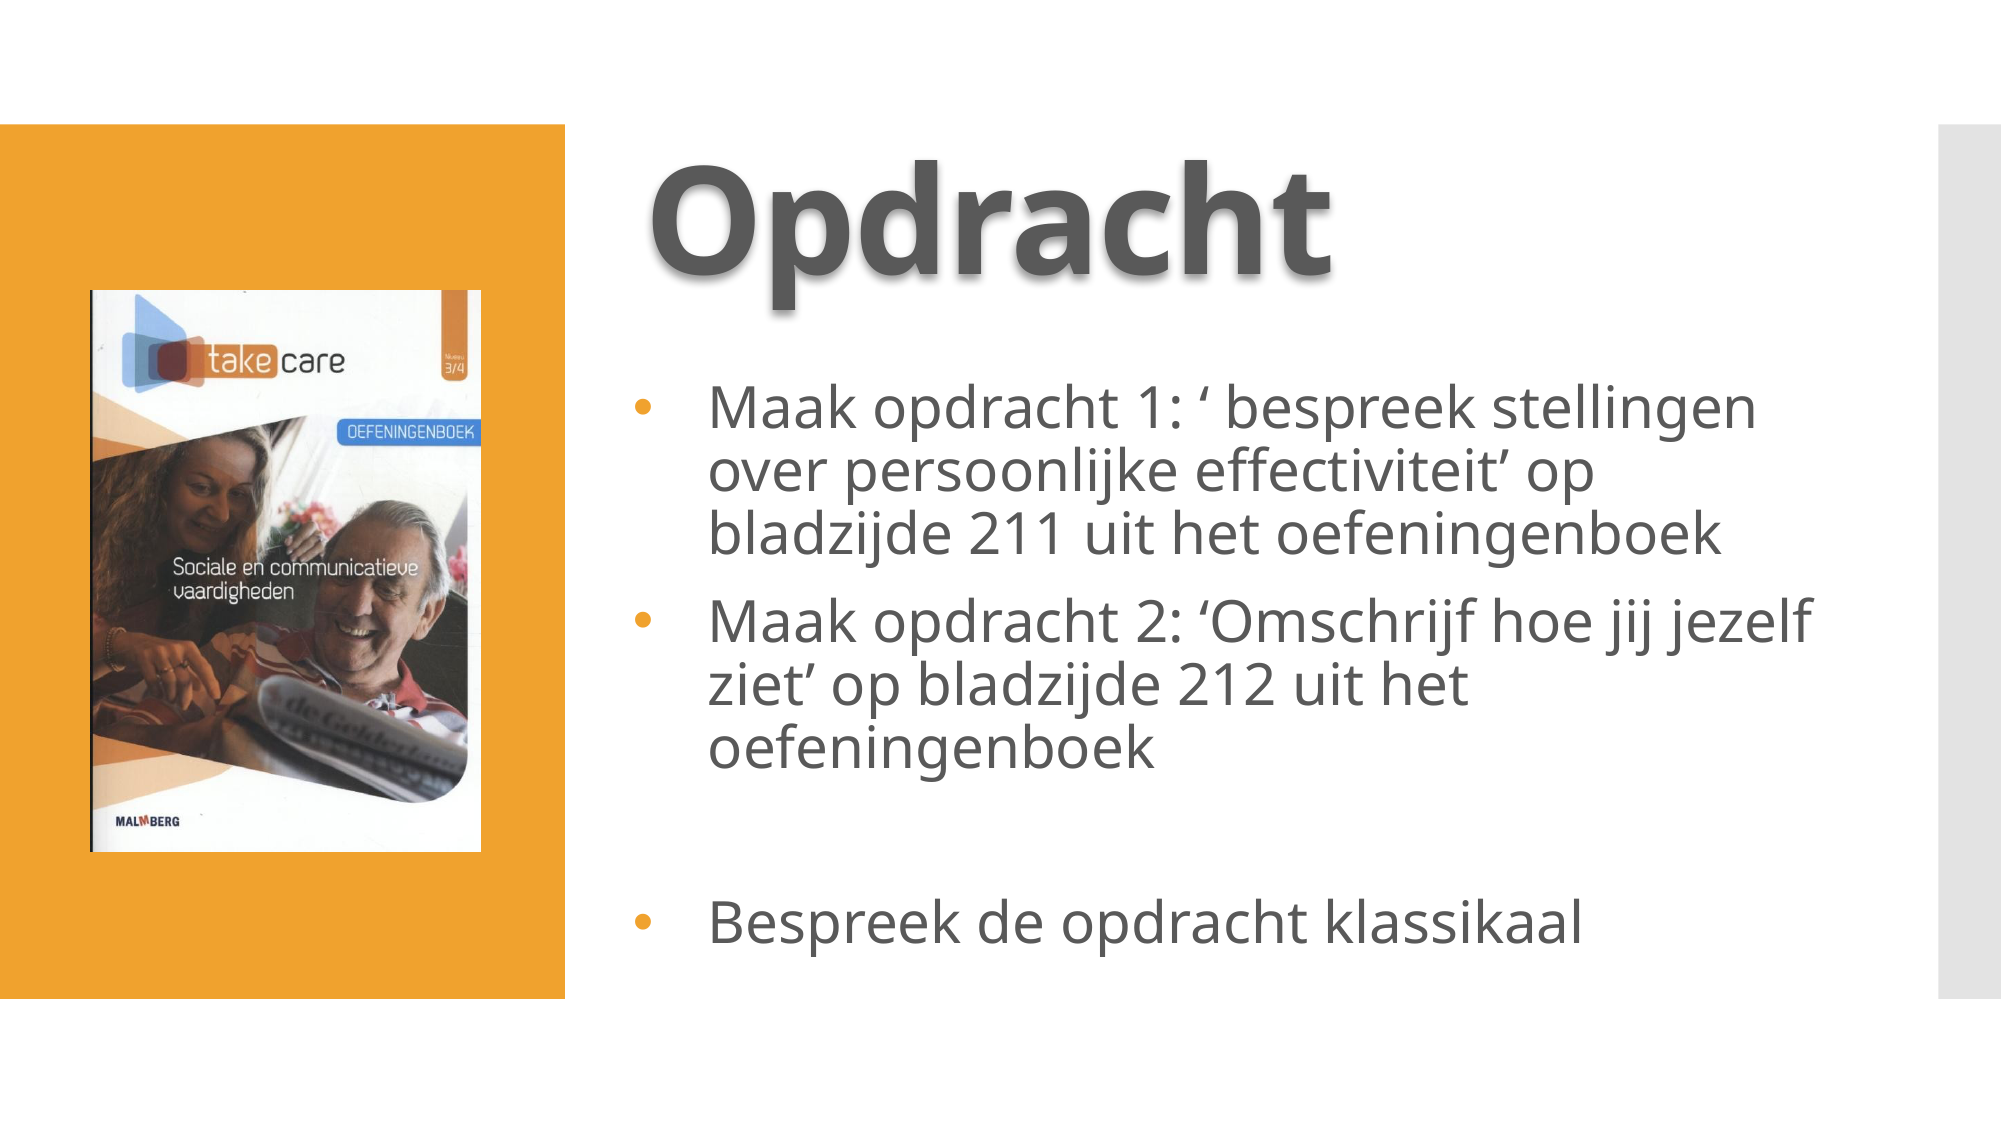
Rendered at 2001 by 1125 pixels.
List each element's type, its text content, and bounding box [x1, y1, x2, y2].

picture [90, 289, 482, 852]
title Opdracht [629, 115, 1827, 315]
list Maak opdracht 1: ‘ bespreek stellingen over persoonlijke effectiviteit’ op bladzijde 211 uit het oefeningenboek Maak opdracht 2: ‘Omschrijf hoe jij jezelf ziet’ op bladzijde 212 uit het oefeningenboek Bespreek de opdracht klassikaal [617, 370, 1838, 1074]
